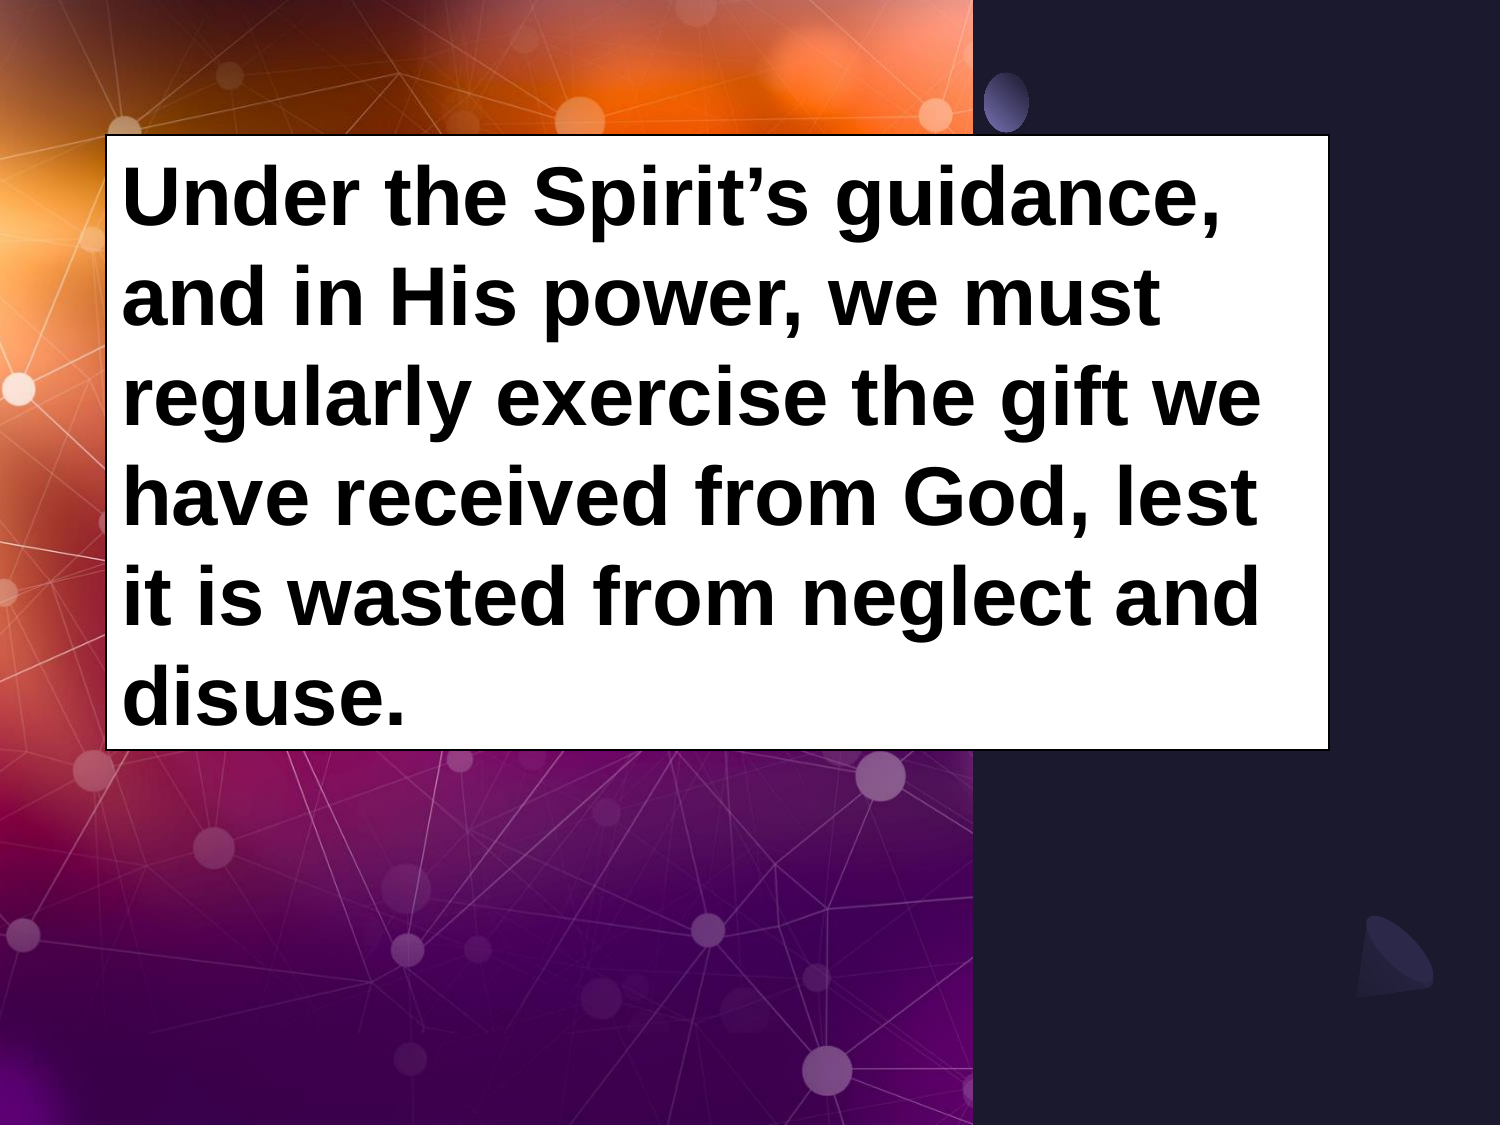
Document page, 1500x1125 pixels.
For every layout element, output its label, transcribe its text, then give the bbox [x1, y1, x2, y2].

text_box Under the Spirit’s guidance, and in His power, we must regularly exercise the gift we have received from God, lest it is wasted from neglect and disuse. [973, 134, 1330, 751]
picture [0, 0, 973, 1125]
